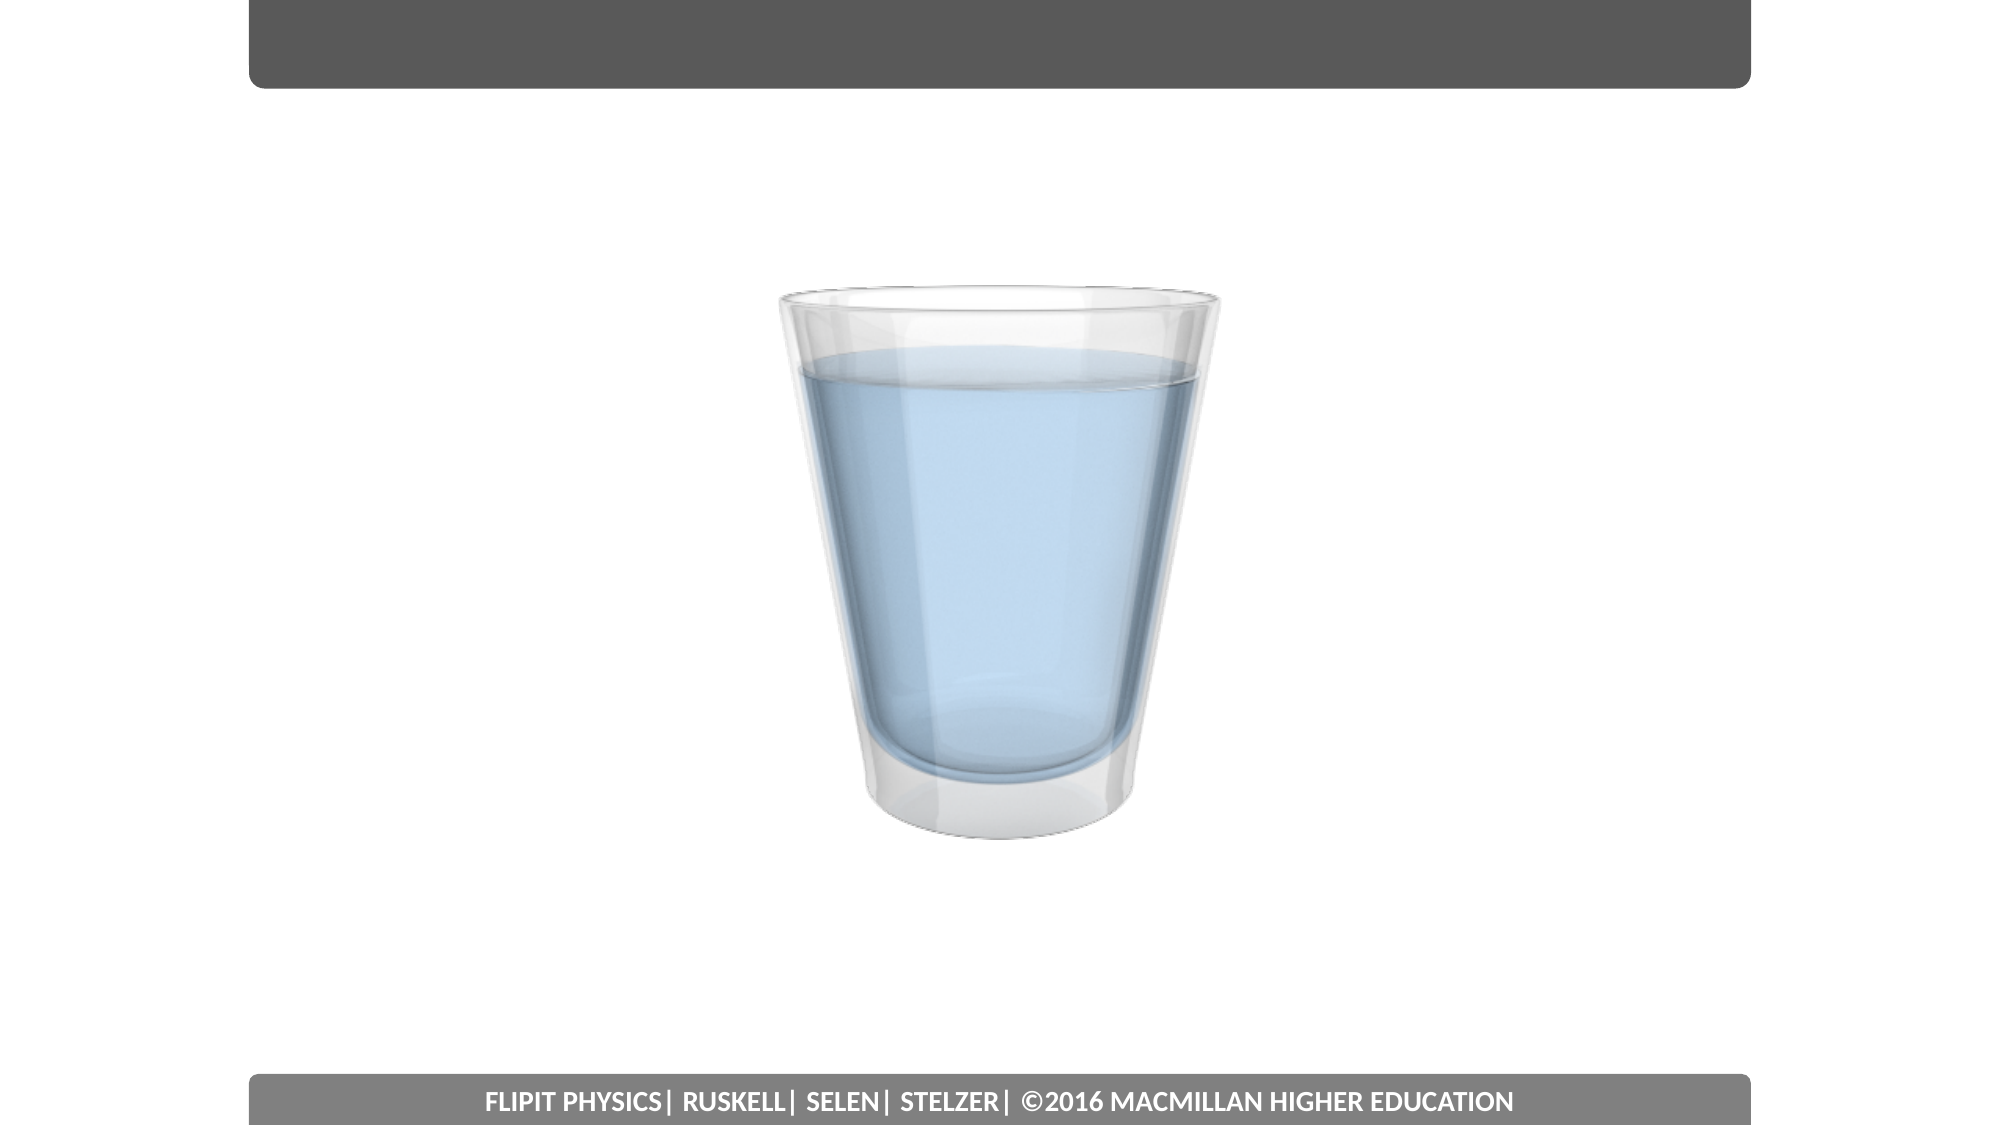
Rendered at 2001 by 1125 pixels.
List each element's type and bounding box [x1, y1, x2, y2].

text_box [249, 1074, 1750, 1125]
picture [778, 285, 1222, 840]
text_box [248, 0, 1752, 89]
